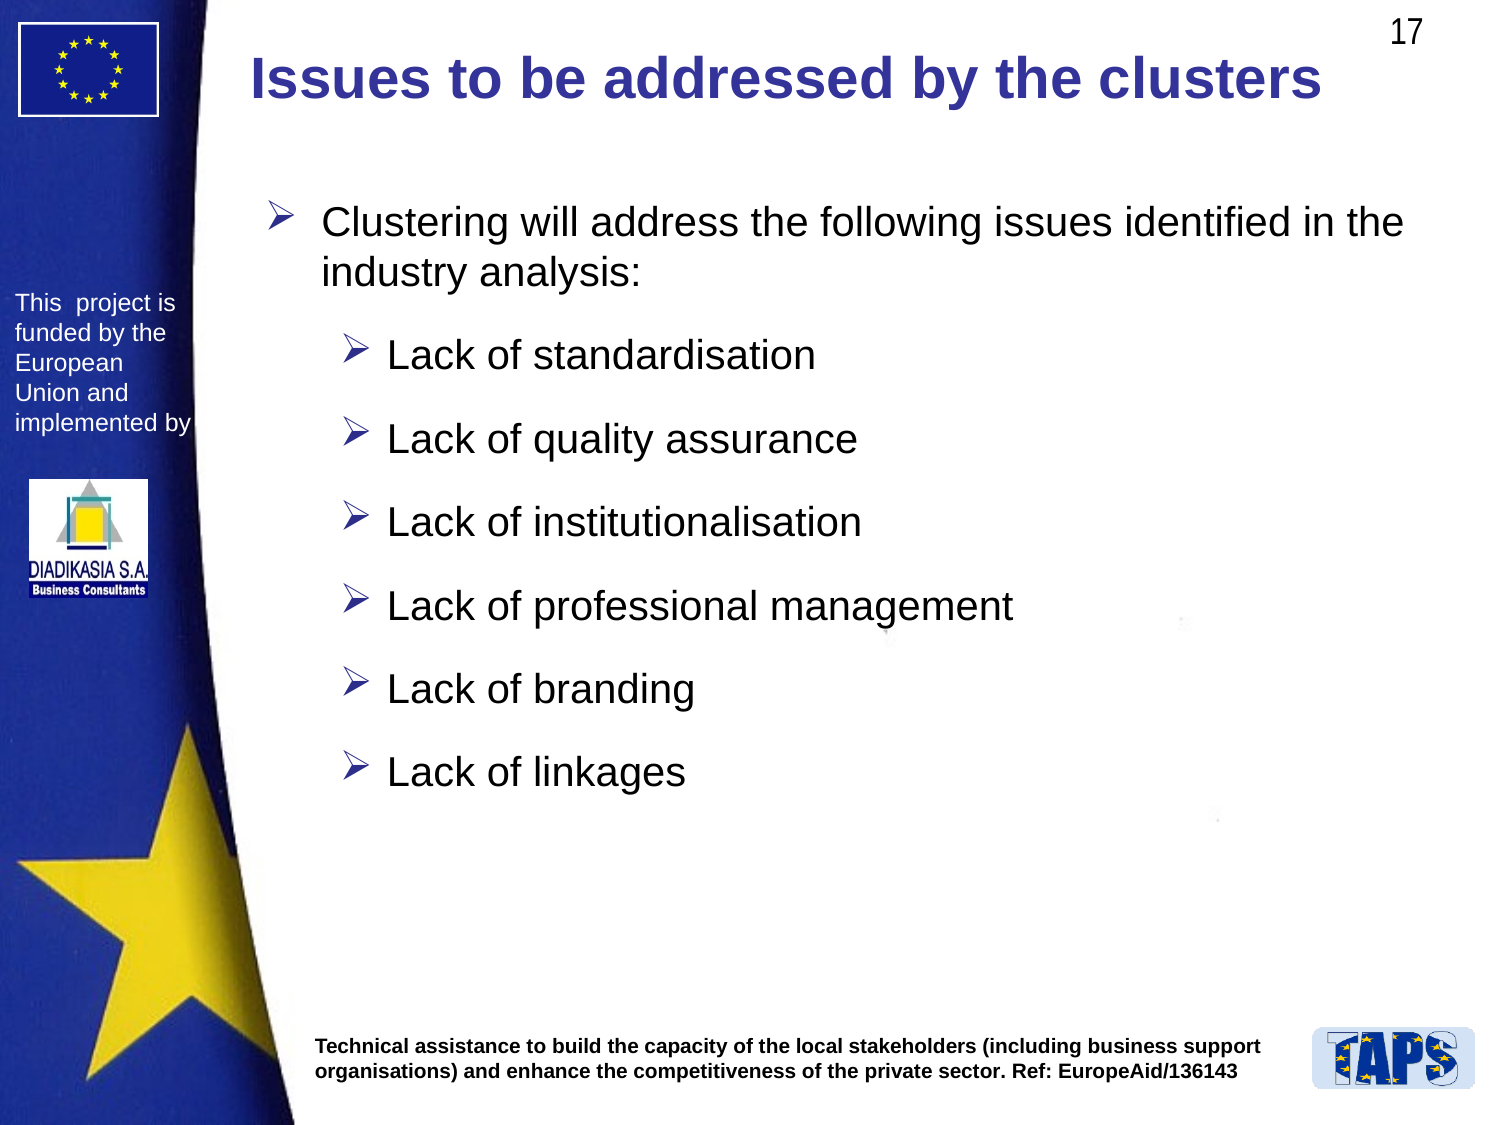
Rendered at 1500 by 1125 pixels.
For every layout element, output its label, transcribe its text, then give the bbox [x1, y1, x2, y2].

picture [0, 0, 1500, 1125]
list Clustering will address the following issues identified in the industry analysis: Lack of standardisation Lack of quality assurance Lack of institutionalisation Lack of professional management Lack of branding Lack of linkages [249, 187, 1463, 1001]
title Issues to be addressed by the clusters [235, 32, 1461, 119]
